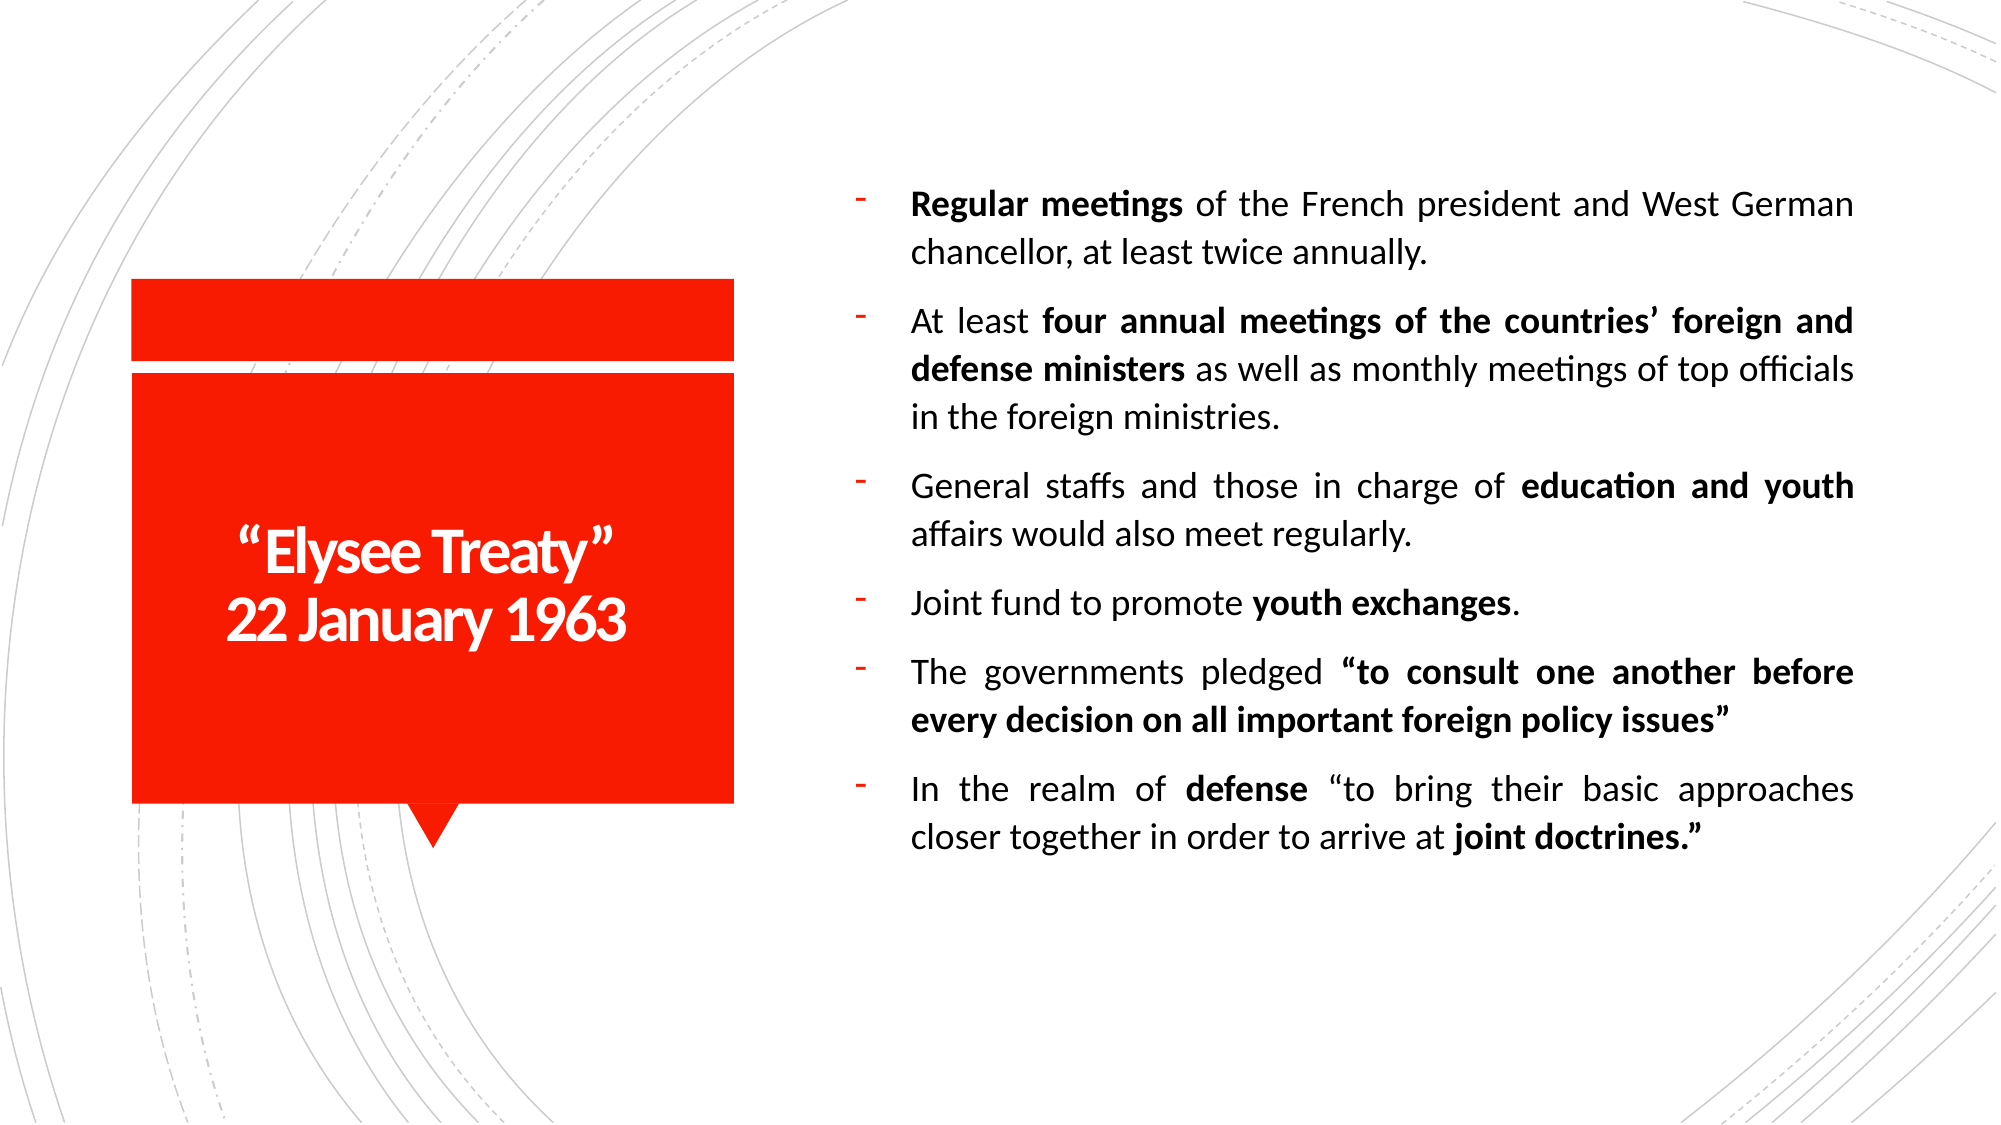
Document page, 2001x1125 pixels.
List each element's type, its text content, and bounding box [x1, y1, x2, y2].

title “Elysee Treaty” 22 January 1963 [145, 385, 720, 789]
list Regular meetings of the French president and West German chancellor, at least twice annually. At least four annual meetings of the countries’ foreign and defense ministers as well as monthly meetings of top officials in the foreign ministries. General staffs and those in charge of education and youth affairs would also meet regularly. Joint fund to promote youth exchanges. The governments pledged “to consult one another before every decision on all important foreign policy issues” In the realm of defense “to bring their basic approaches closer together in order to arrive at joint doctrines.” [839, 131, 1871, 993]
